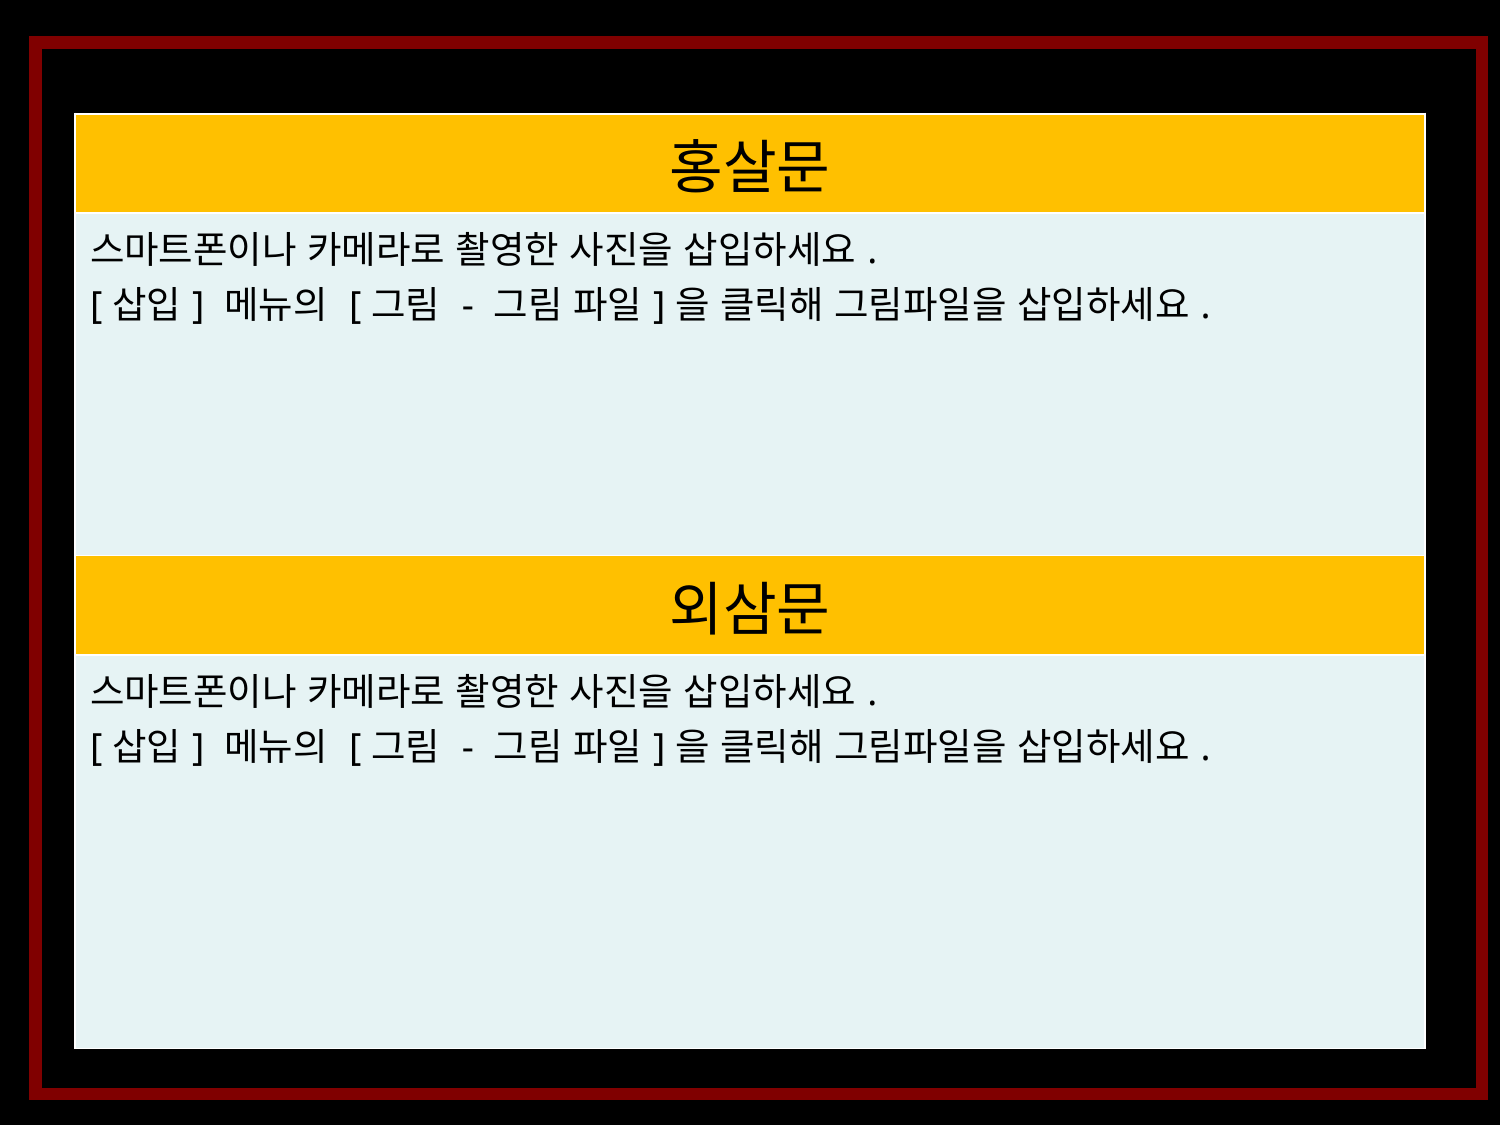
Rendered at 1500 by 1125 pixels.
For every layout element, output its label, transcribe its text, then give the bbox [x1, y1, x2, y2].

table_cell 스마트폰이나 카메라로 촬영한 사진을 삽입하세요. [삽입] 메뉴의 [그림 - 그림 파일]을 클릭해 그림파일을 삽입하세요. [76, 214, 1424, 555]
table_cell 스마트폰이나 카메라로 촬영한 사진을 삽입하세요. [삽입] 메뉴의 [그림 - 그림 파일]을 클릭해 그림파일을 삽입하세요. [76, 656, 1424, 1048]
table_header 홍살문 [76, 115, 1424, 212]
table_cell 외삼문 [76, 556, 1424, 654]
